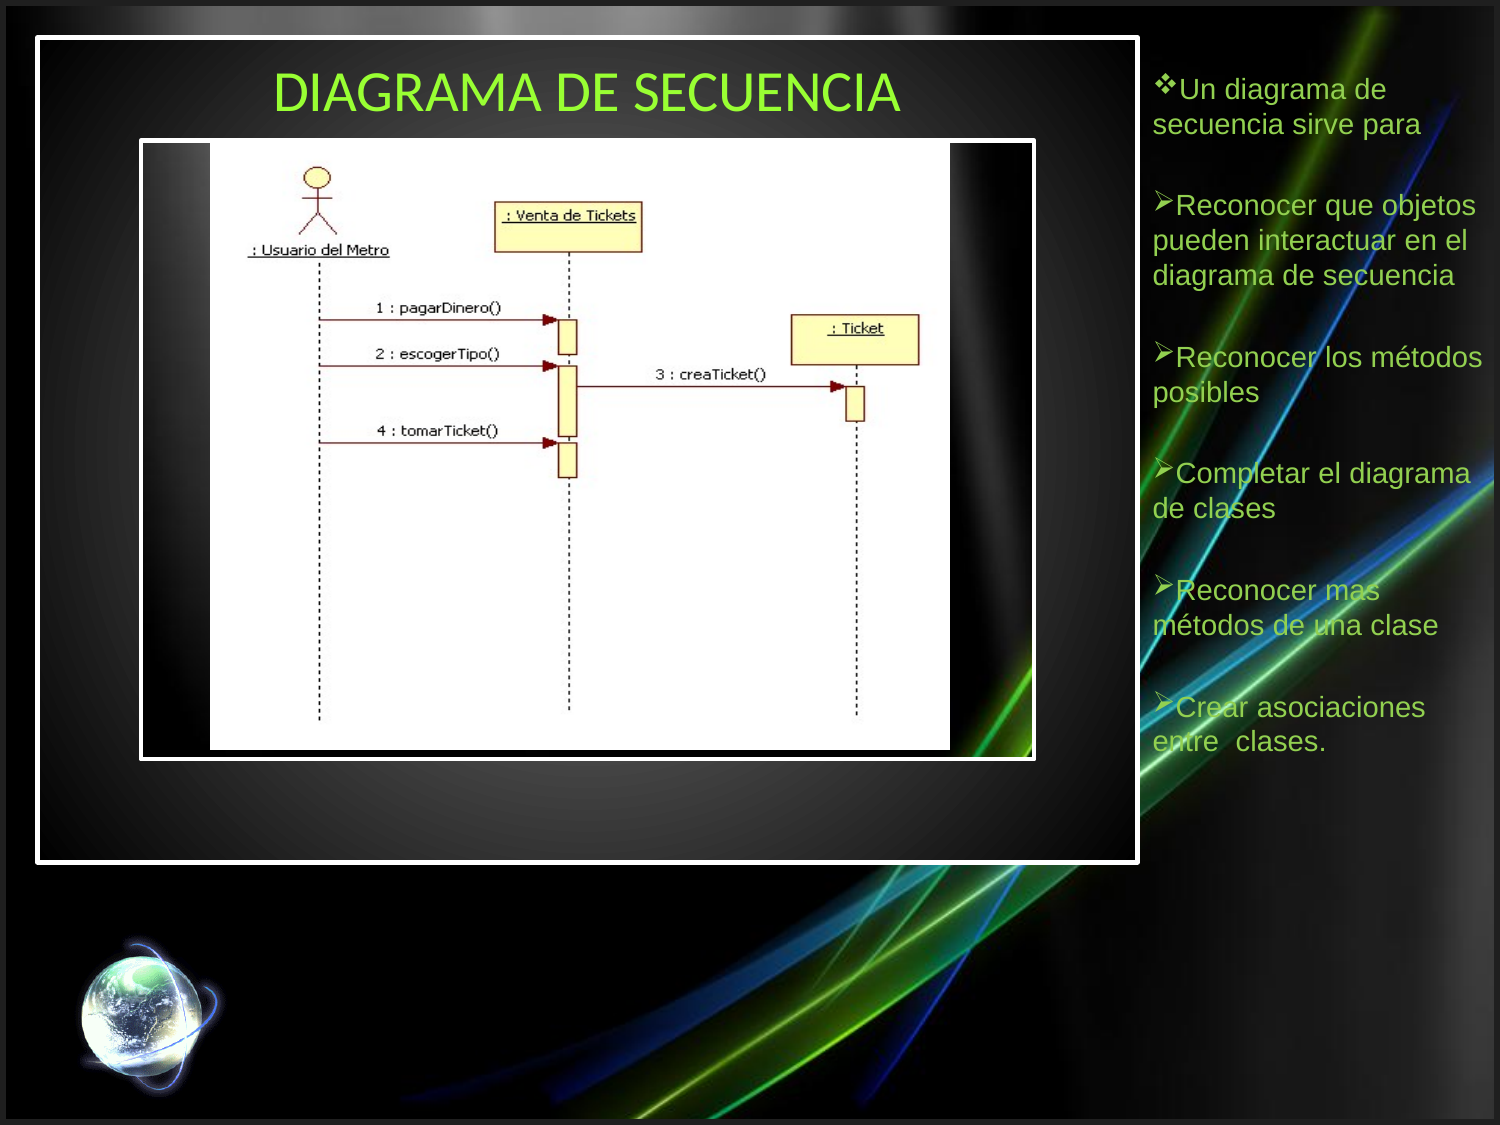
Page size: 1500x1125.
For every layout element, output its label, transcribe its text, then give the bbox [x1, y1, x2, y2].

list Un diagrama de secuencia sirve para Reconocer que objetos pueden interactuar en el diagrama de secuencia Reconocer los métodos posibles Completar el diagrama de clases Reconocer mas métodos de una clase Crear asociaciones entre clases. [1137, 62, 1500, 825]
picture [6, 6, 1494, 1119]
picture [143, 140, 1032, 757]
title DIAGRAMA DE SECUENCIA [137, 37, 1038, 131]
